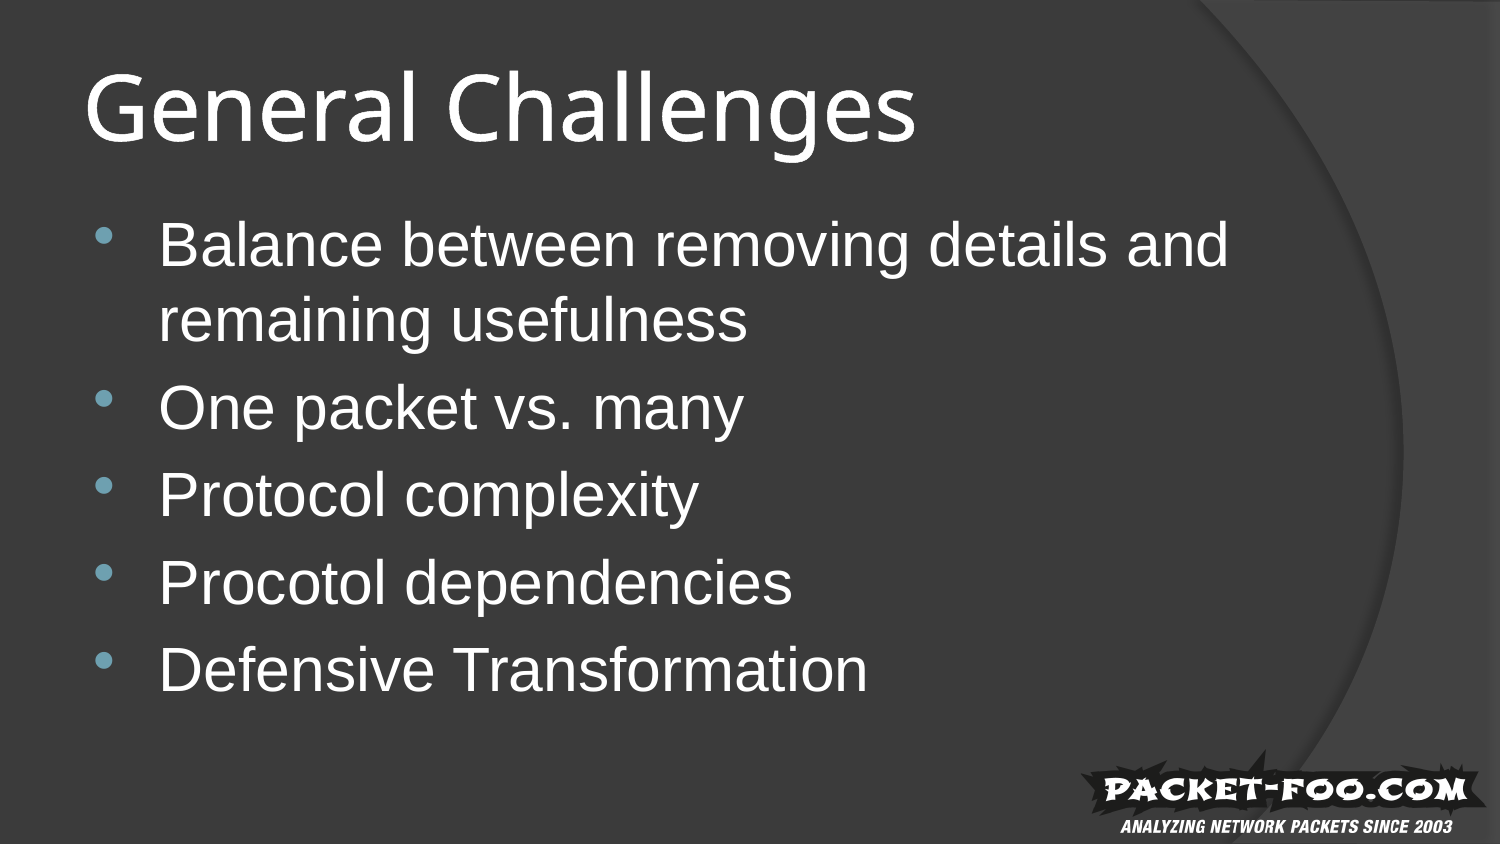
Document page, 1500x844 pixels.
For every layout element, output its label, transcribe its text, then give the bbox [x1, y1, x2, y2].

list Balance between removing details and remaining usefulness One packet vs. many Protocol complexity Procotol dependencies Defensive Transformation [75, 196, 1300, 754]
picture [1080, 736, 1500, 843]
title General Challenges [75, 33, 1300, 175]
